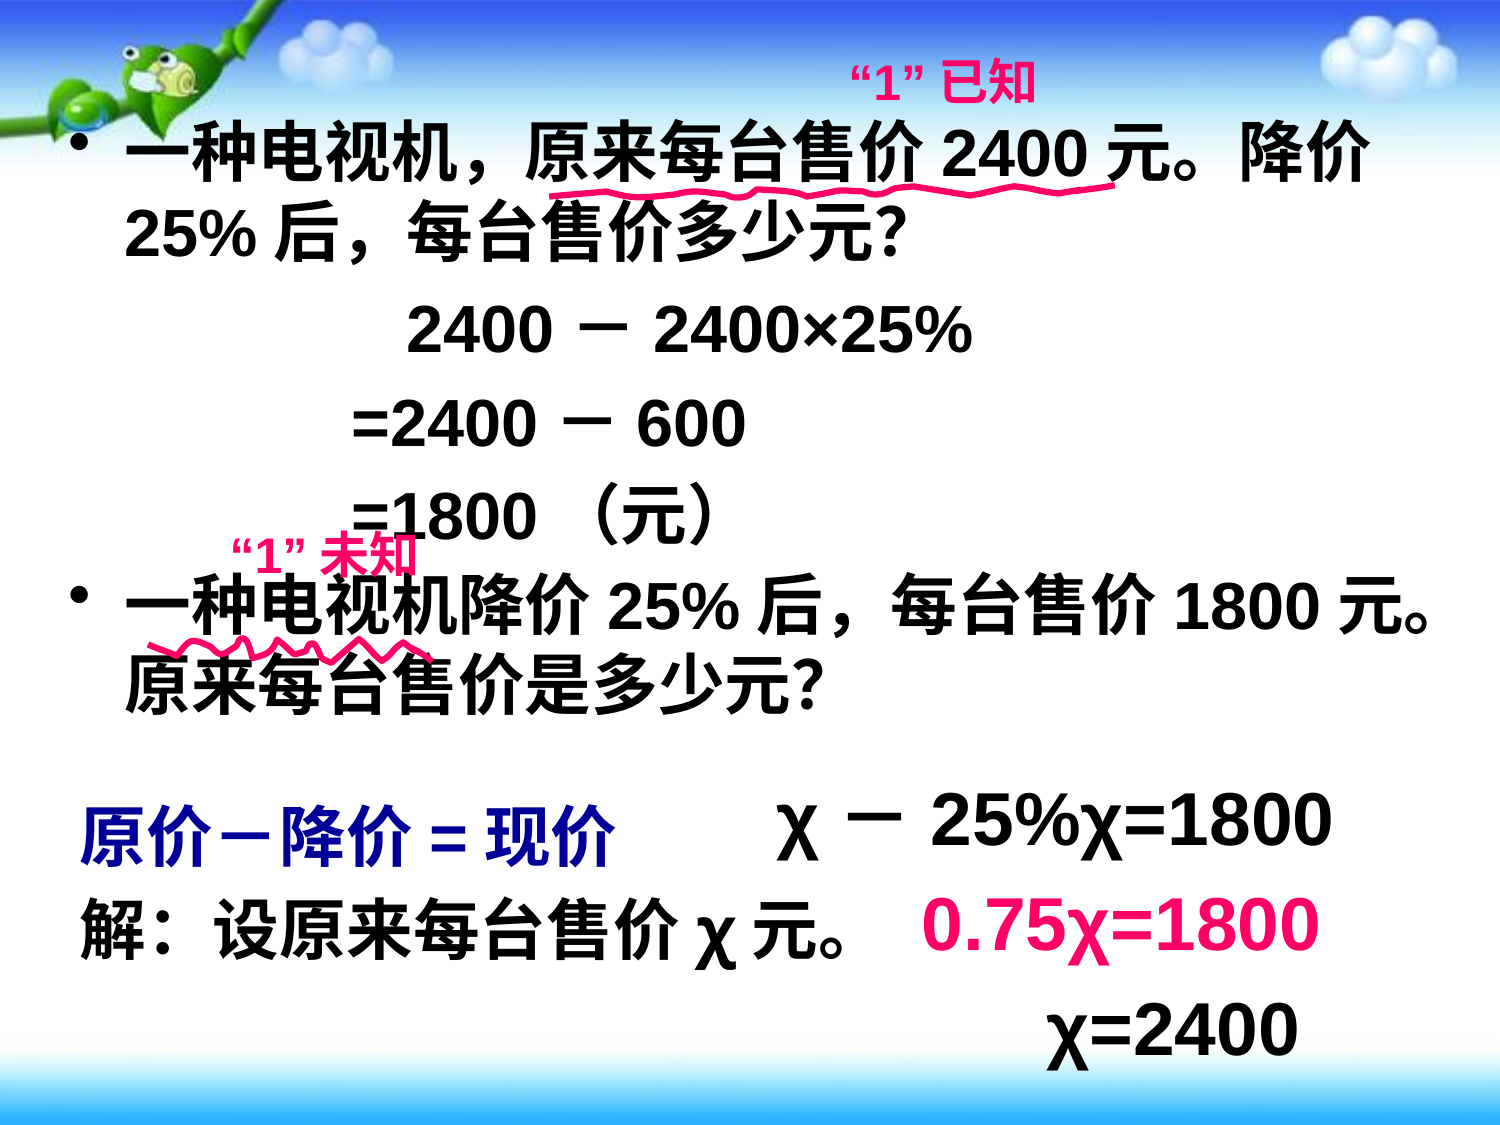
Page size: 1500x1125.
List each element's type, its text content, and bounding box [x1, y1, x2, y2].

text_box χ－25%χ=1800 0.75χ=1800 χ=2400 [761, 763, 1447, 1083]
text_box 原价－降价=现价 解：设原来每台售价χ元。 [64, 786, 761, 1024]
text_box “1”未知 [93, 515, 556, 591]
list 一种电视机，原来每台售价2400元。降价25%后，每台售价多少元？ 一种电视机降价25%后，每台售价1800元。原来每台售价是多少元？ [52, 101, 1471, 1059]
picture [0, 0, 1500, 1125]
text_box [148, 638, 433, 663]
text_box [549, 185, 1115, 198]
text_box 2400－2400×25% =2400－600 =1800（元） [336, 278, 999, 598]
text_box “1”已知 [714, 42, 1172, 118]
